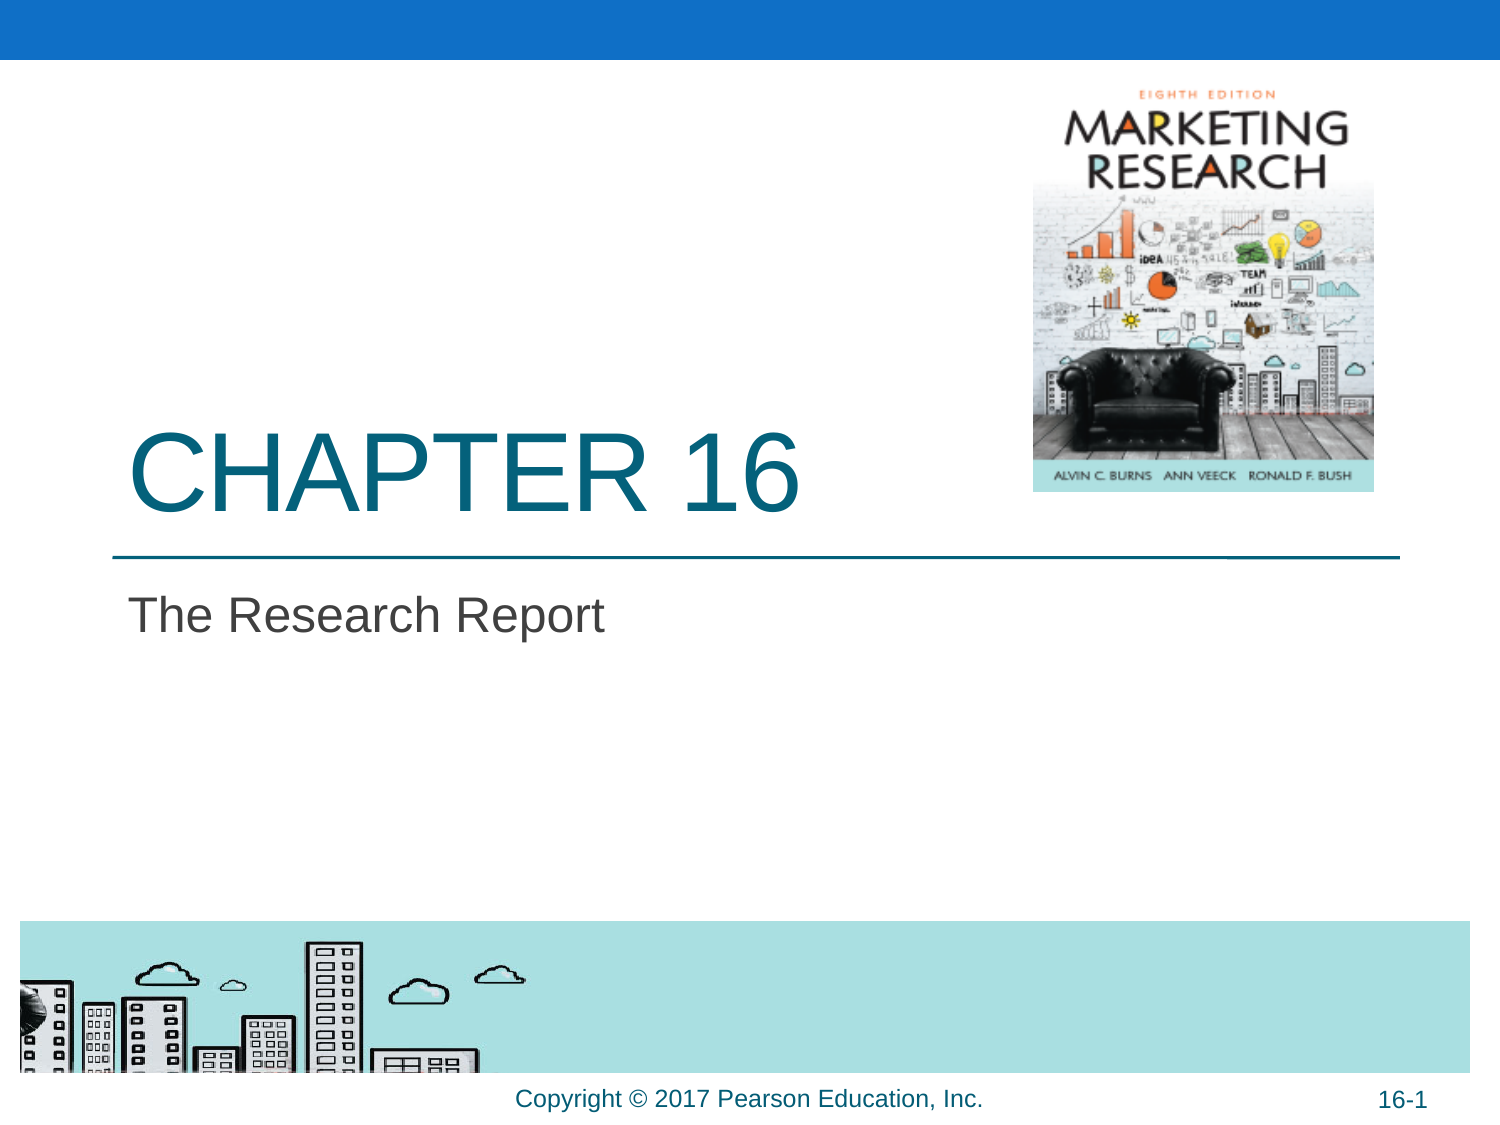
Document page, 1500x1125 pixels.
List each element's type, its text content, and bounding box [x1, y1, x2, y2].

picture [1033, 86, 1374, 492]
title Chapter 16 [112, 224, 1400, 542]
picture [641, 1100, 647, 1107]
subtitle The Research Report [112, 575, 1163, 863]
picture [20, 921, 1471, 1073]
